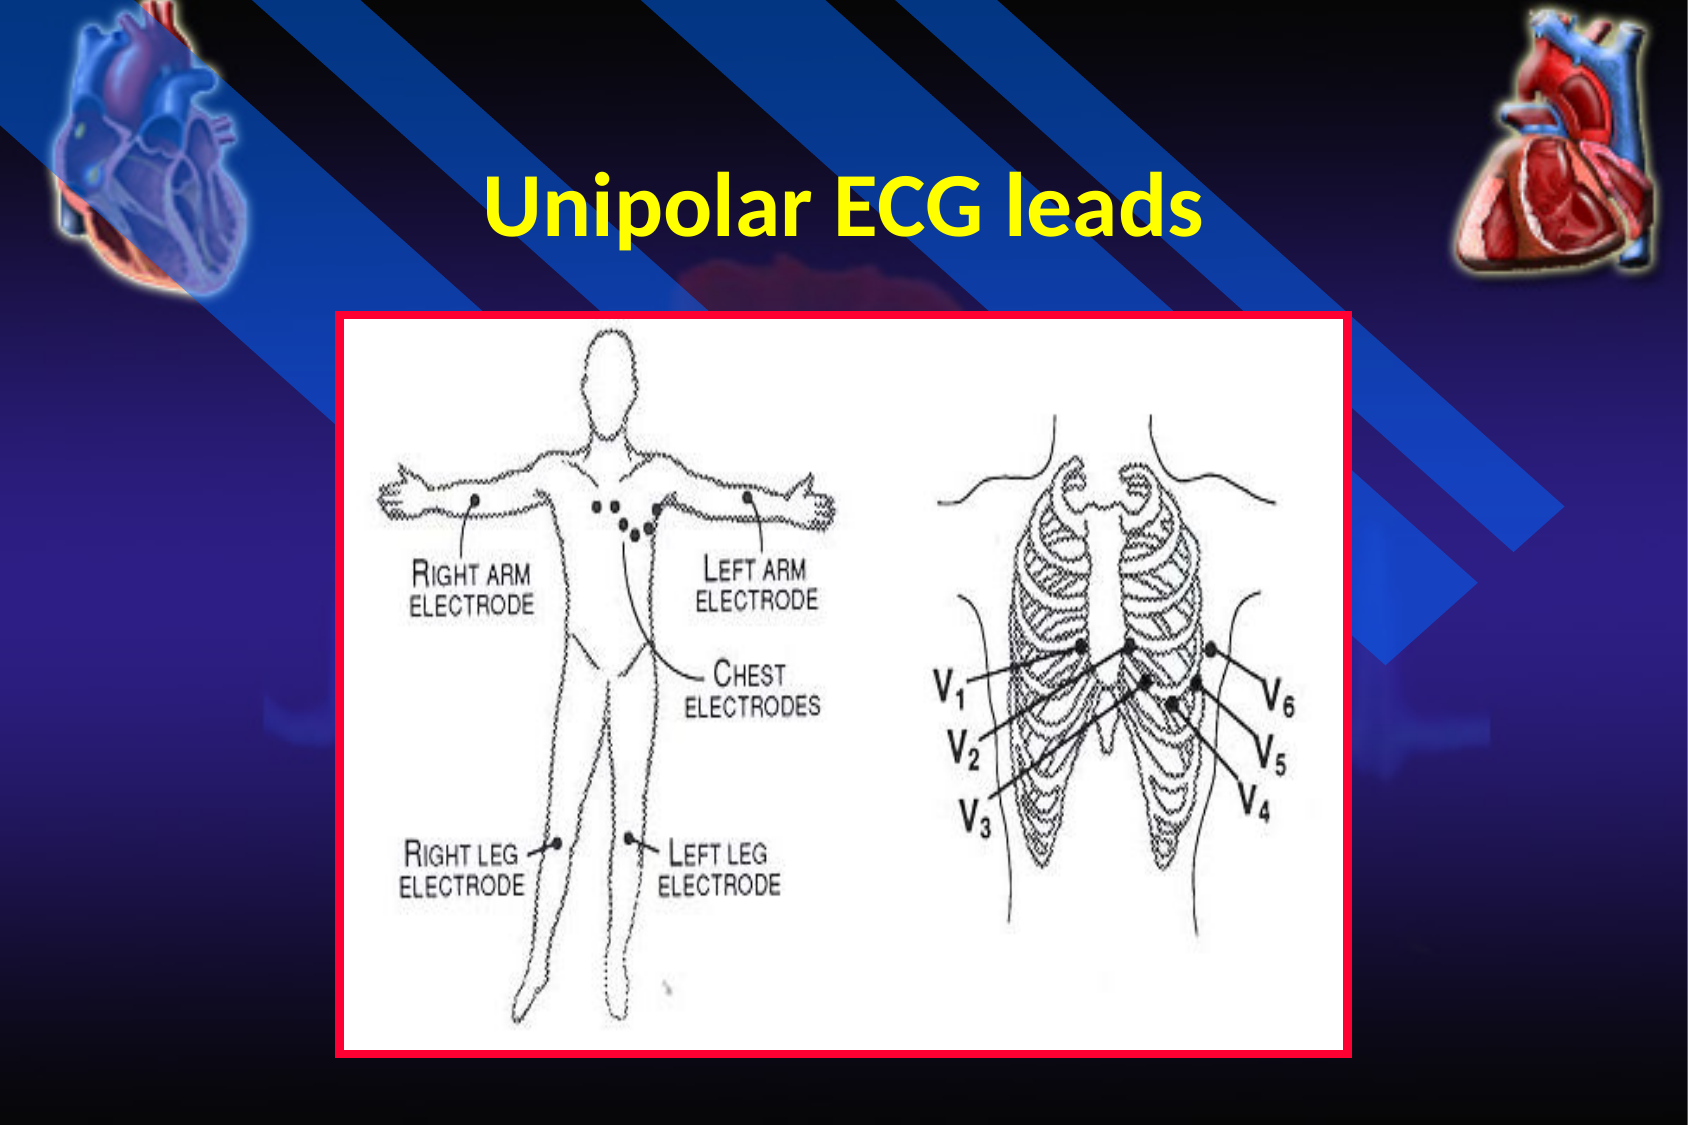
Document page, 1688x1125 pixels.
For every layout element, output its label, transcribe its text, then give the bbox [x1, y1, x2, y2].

picture [362, 0, 778, 124]
picture [444, 275, 599, 311]
picture [0, 275, 1688, 1125]
picture [670, 275, 987, 311]
picture [999, 0, 1688, 124]
picture [343, 318, 1344, 1051]
text_box Unipolar ECG leads [0, 124, 1688, 275]
picture [1135, 275, 1242, 311]
picture [135, 0, 389, 124]
picture [827, 0, 1032, 124]
